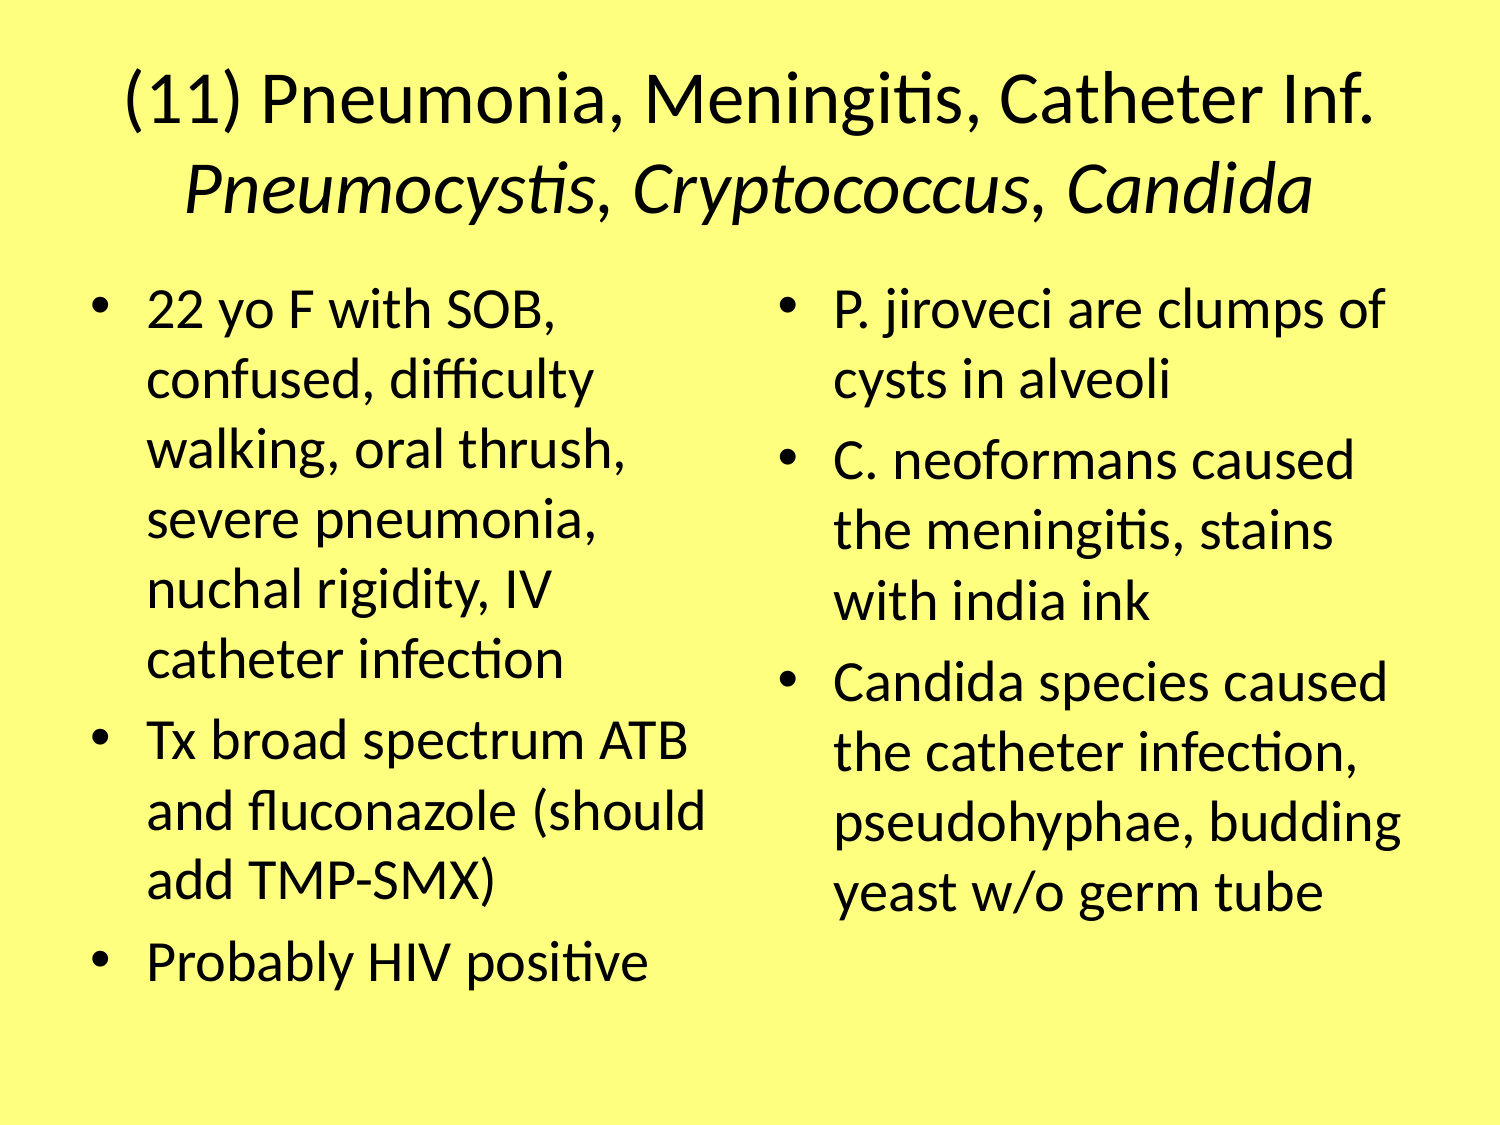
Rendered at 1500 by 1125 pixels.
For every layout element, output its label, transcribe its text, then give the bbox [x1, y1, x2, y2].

title (11) Pneumonia, Meningitis, Catheter Inf. Pneumocystis, Cryptococcus, Candida [75, 45, 1425, 233]
list P. jiroveci are clumps of cysts in alveoli C. neoformans caused the meningitis, stains with india ink Candida species caused the catheter infection, pseudohyphae, budding yeast w/o germ tube [762, 262, 1425, 1005]
list 22 yo F with SOB, confused, difficulty walking, oral thrush, severe pneumonia, nuchal rigidity, IV catheter infection Tx broad spectrum ATB and fluconazole (should add TMP-SMX) Probably HIV positive [75, 262, 738, 1005]
